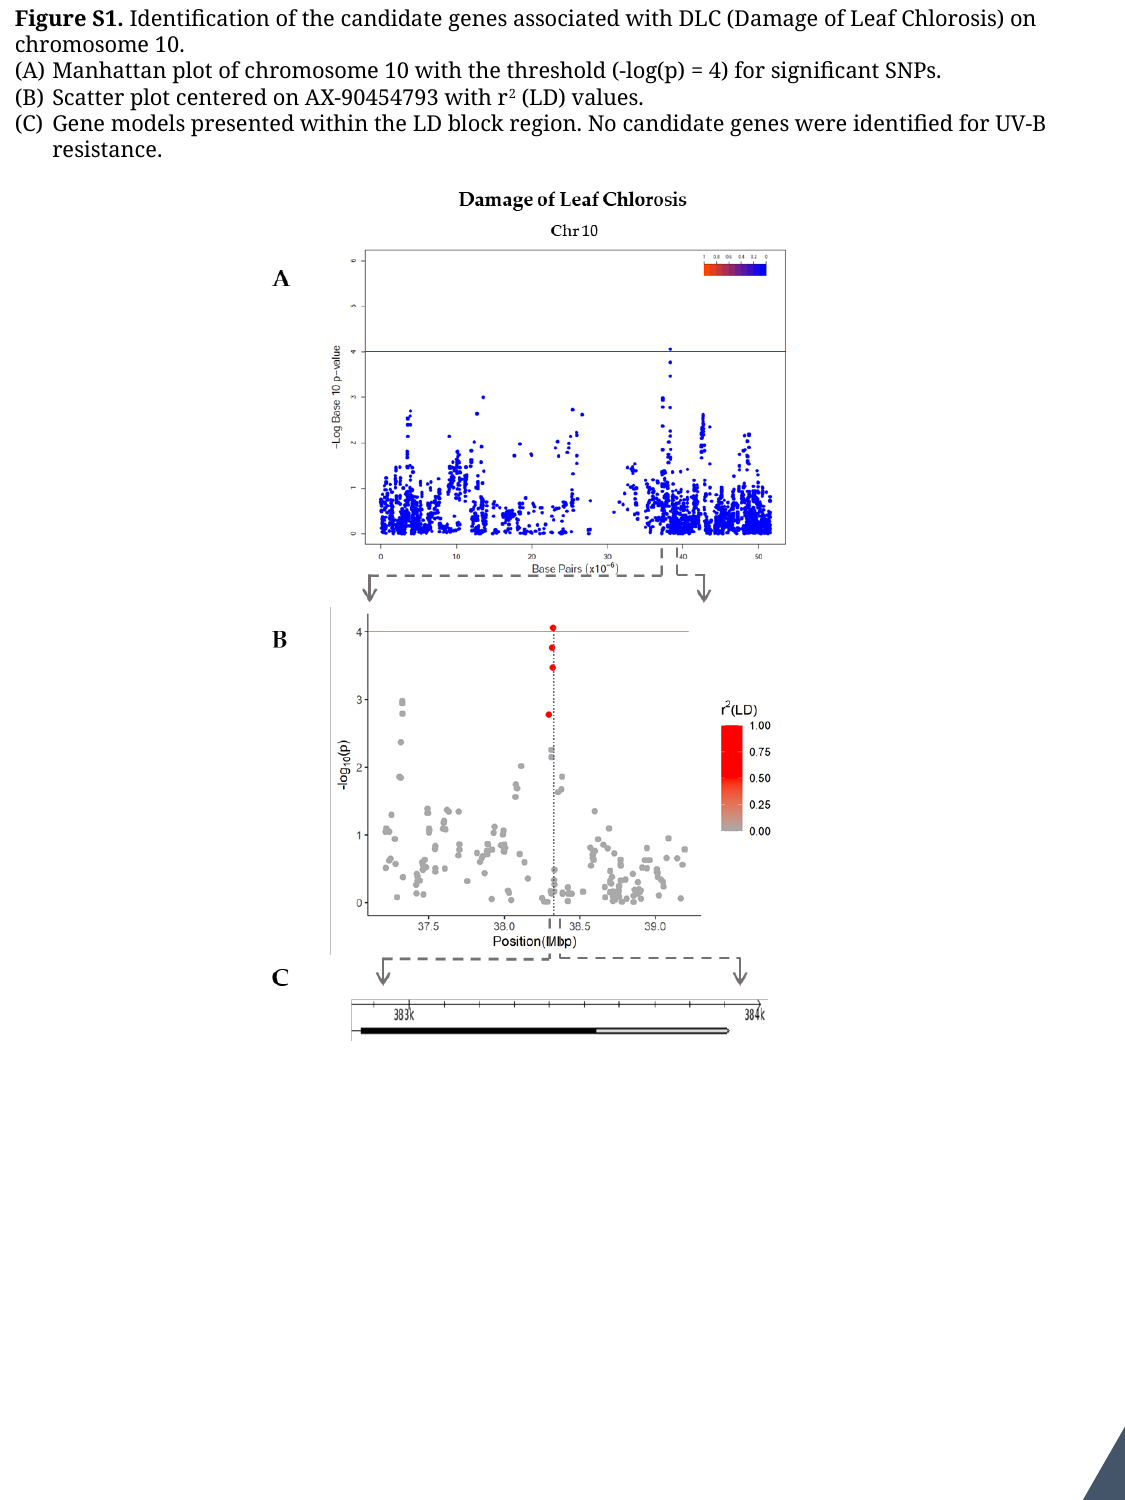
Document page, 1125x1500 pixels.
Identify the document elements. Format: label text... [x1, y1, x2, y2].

picture [256, 181, 799, 1041]
text_box Figure S1. Identification of the candidate genes associated with DLC (Damage of Leaf Chlorosis) on chromosome 10. Manhattan plot of chromosome 10 with the threshold (-log(p) = 4) for significant SNPs. Scatter plot centered on AX-90454793 with r2 (LD) values. Gene models presented within the LD block region. No candidate genes were identified for UV-B resistance. [0, 0, 1125, 170]
